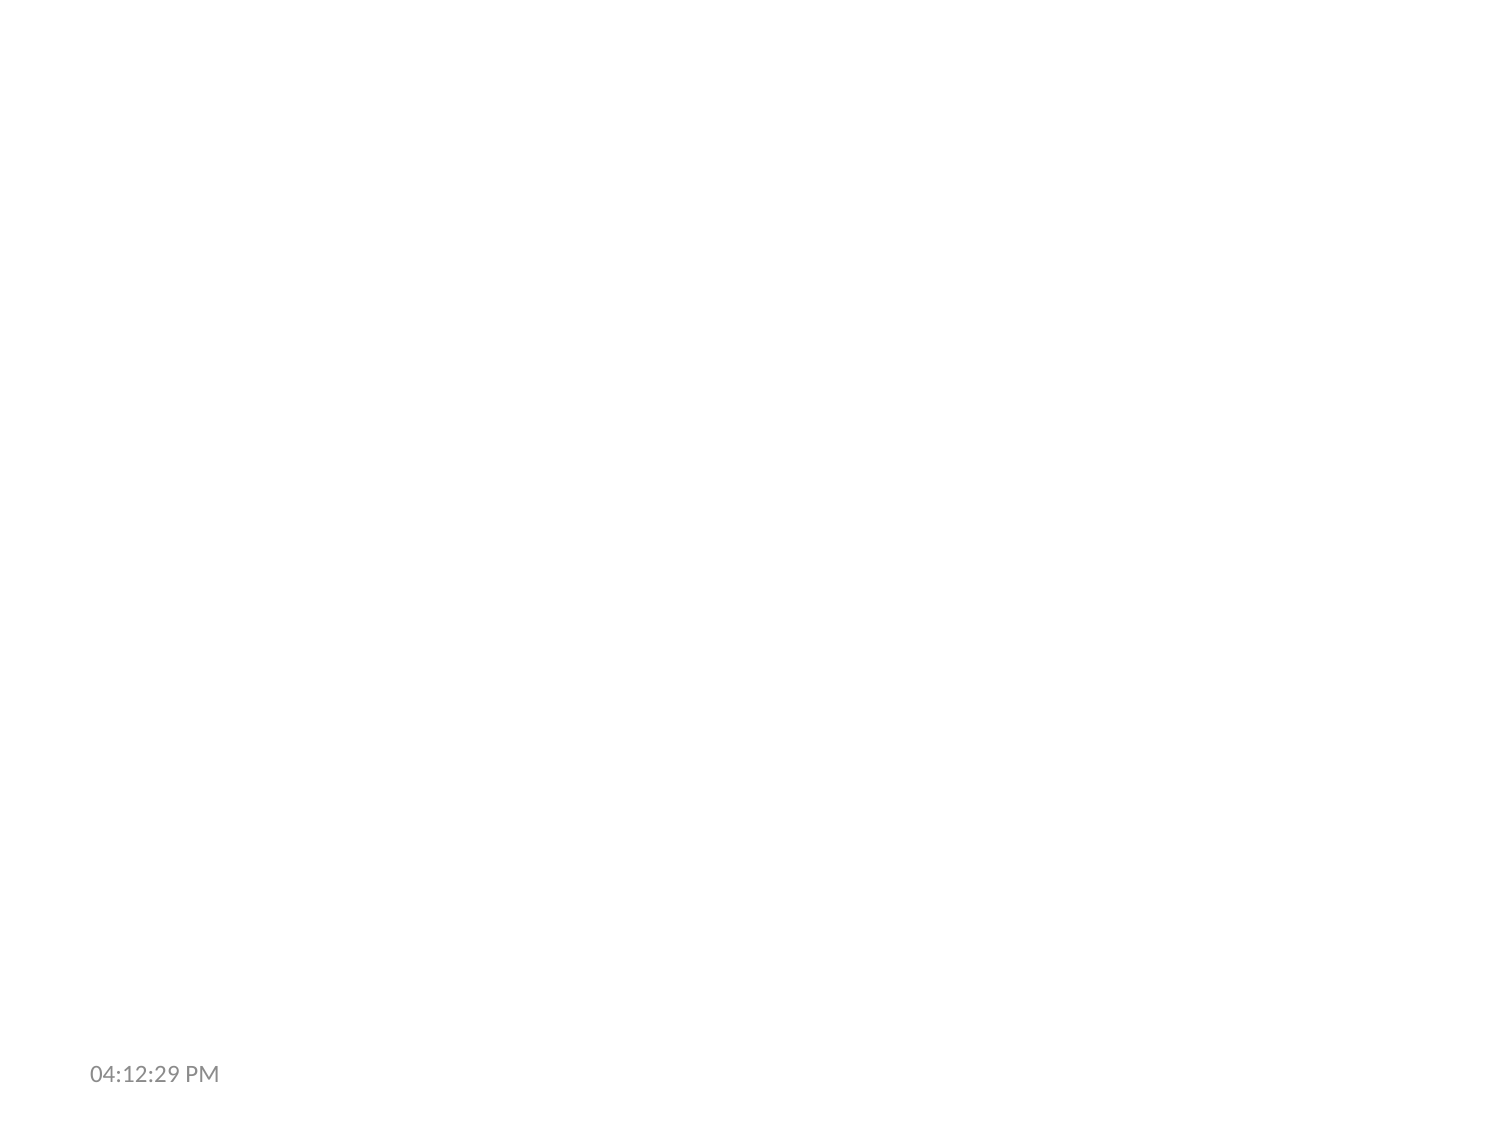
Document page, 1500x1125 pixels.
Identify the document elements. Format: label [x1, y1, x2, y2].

slide_number [75, 1042, 425, 1103]
